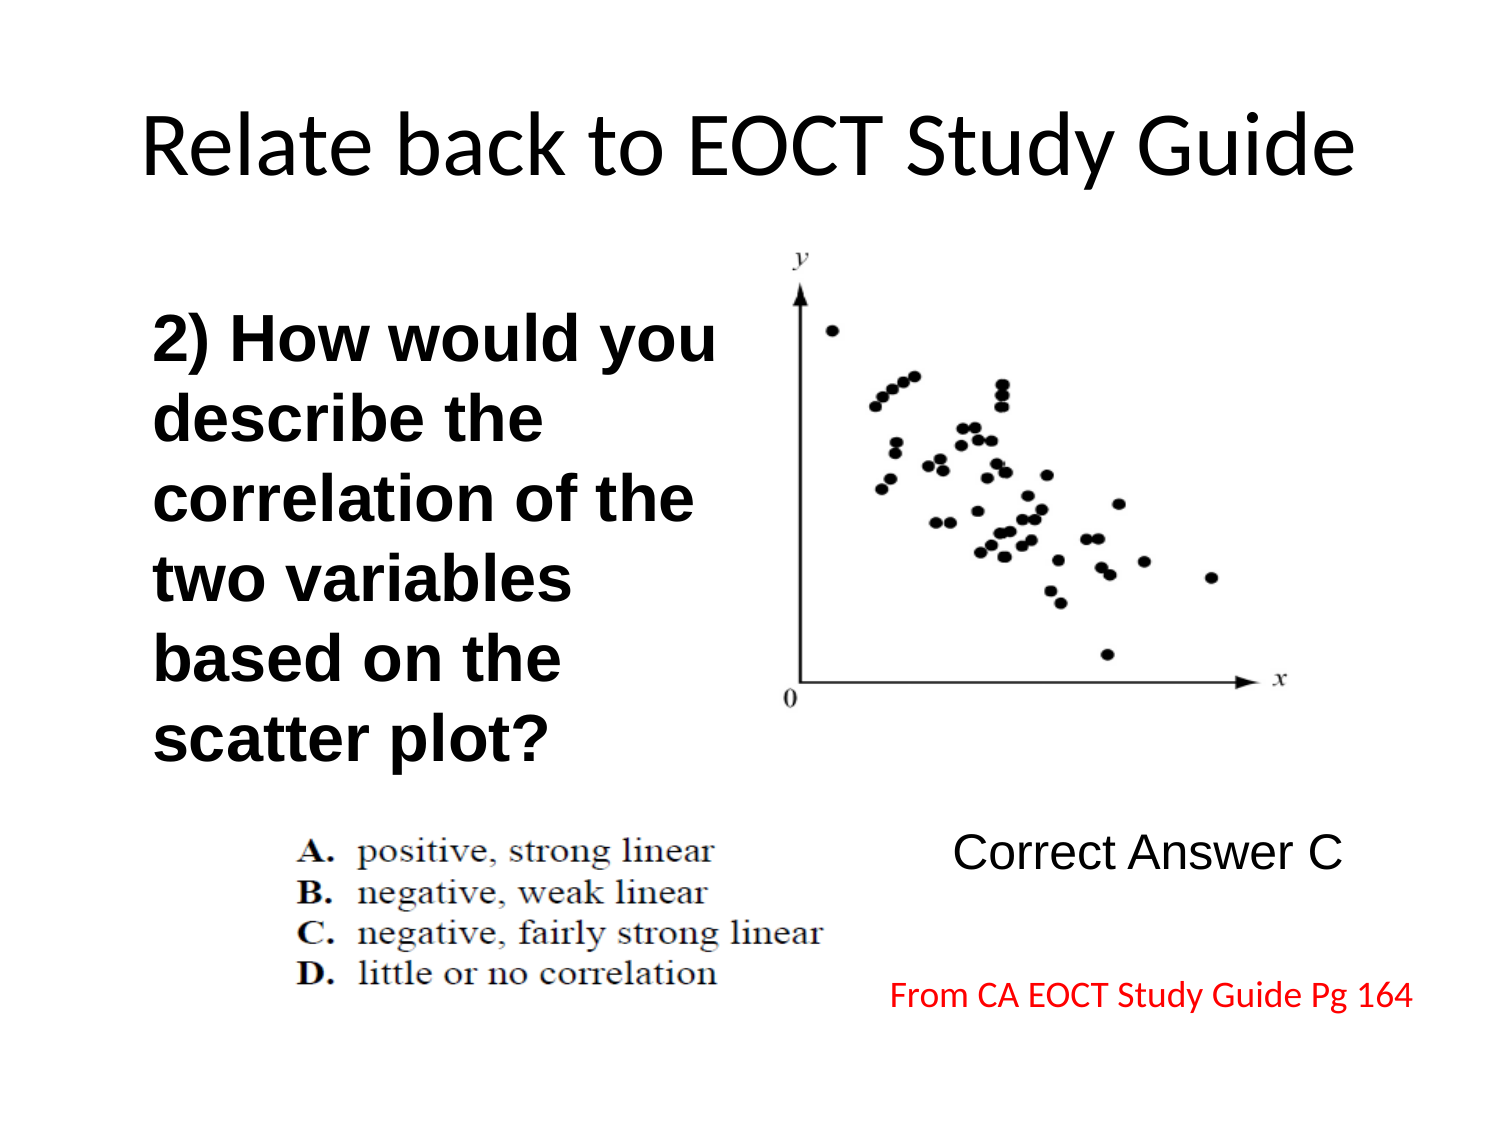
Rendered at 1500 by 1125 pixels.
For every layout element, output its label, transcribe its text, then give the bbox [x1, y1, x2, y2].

title Relate back to EOCT Study Guide [75, 45, 1425, 233]
text_box From CA EOCT Study Guide Pg 164 [875, 962, 1450, 1023]
picture [198, 199, 1301, 1006]
text_box 2) How would you describe the correlation of the two variables based on the scatter plot? [137, 287, 193, 782]
text_box Correct Answer C [1307, 812, 1363, 888]
